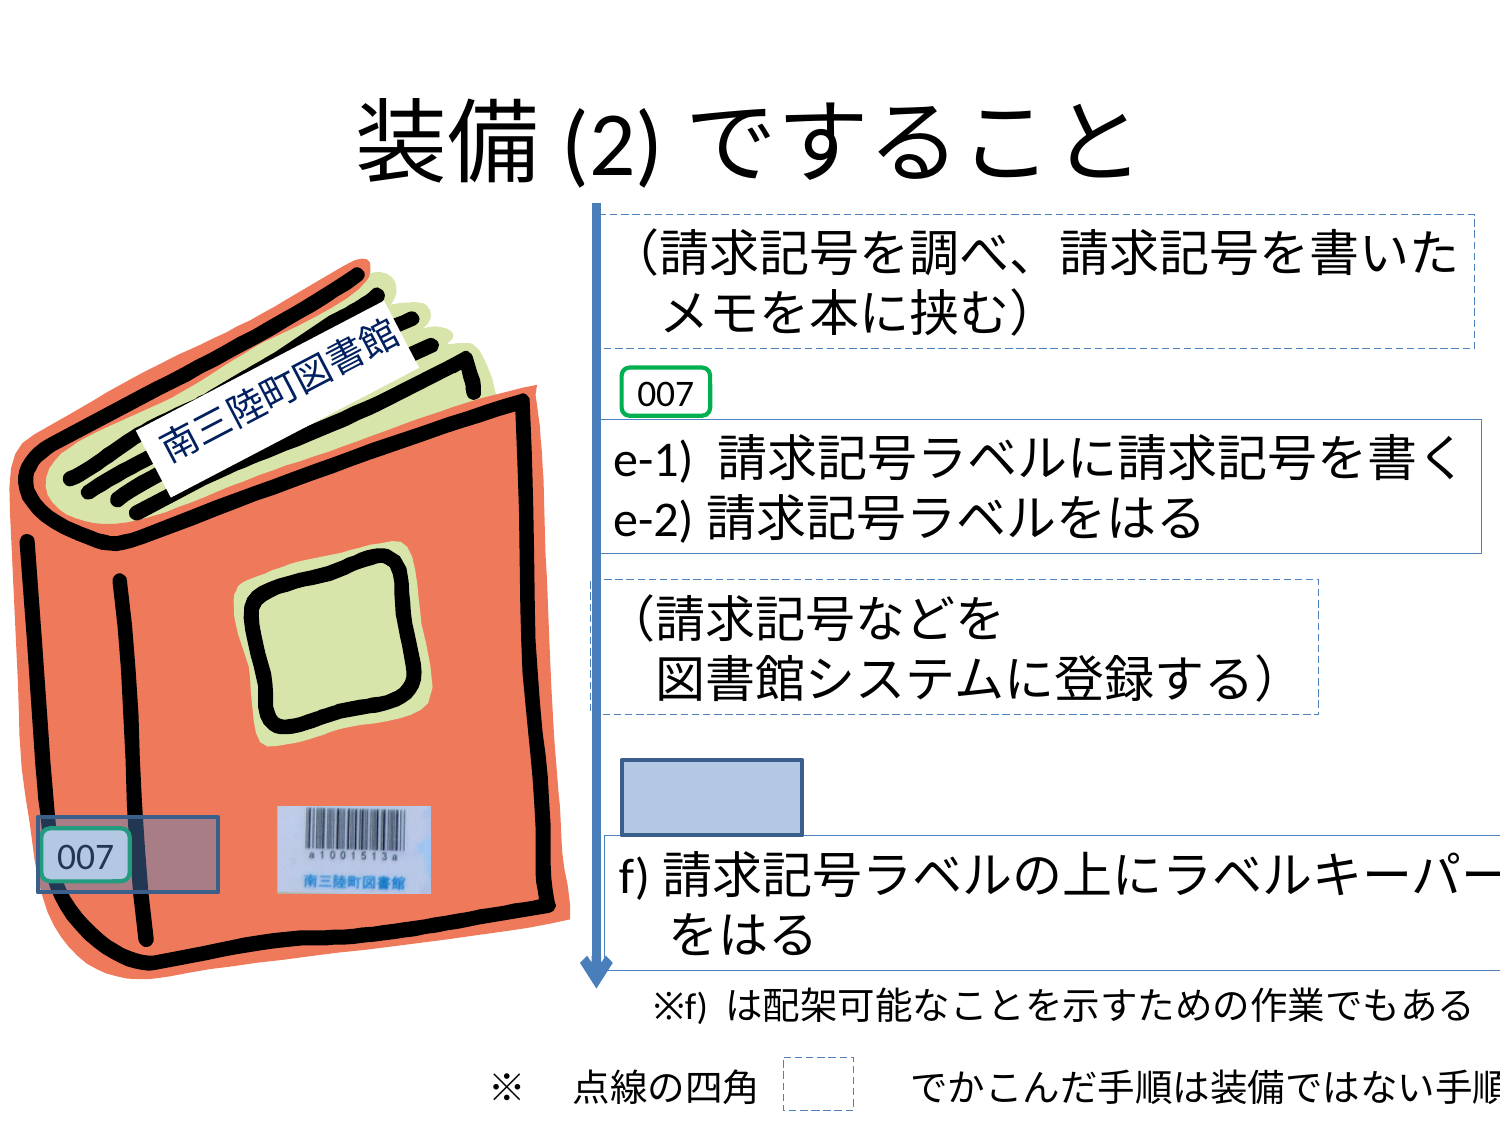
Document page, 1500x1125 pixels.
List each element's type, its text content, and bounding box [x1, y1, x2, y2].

text_box [783, 1057, 854, 1111]
text_box f)請求記号ラベルの上にラベルキーパー をはる [604, 835, 1500, 971]
title 装備(2)ですること [75, 45, 1425, 233]
text_box 007 [619, 365, 713, 418]
text_box （請求記号を調べ、請求記号を書いた メモを本に挟む） [601, 214, 1475, 349]
text_box （請求記号などを 図書館システムに登録する） [601, 579, 1319, 715]
text_box ※f) は配架可能なことを示すための作業でもある [638, 974, 1500, 1035]
text_box [620, 758, 804, 837]
picture [5, 245, 574, 988]
text_box e-1) 請求記号ラベルに請求記号を書く e-2)請求記号ラベルをはる [601, 419, 1482, 554]
text_box ※ 点線の四角 でかこんだ手順は装備ではない手順 [473, 1057, 1500, 1117]
